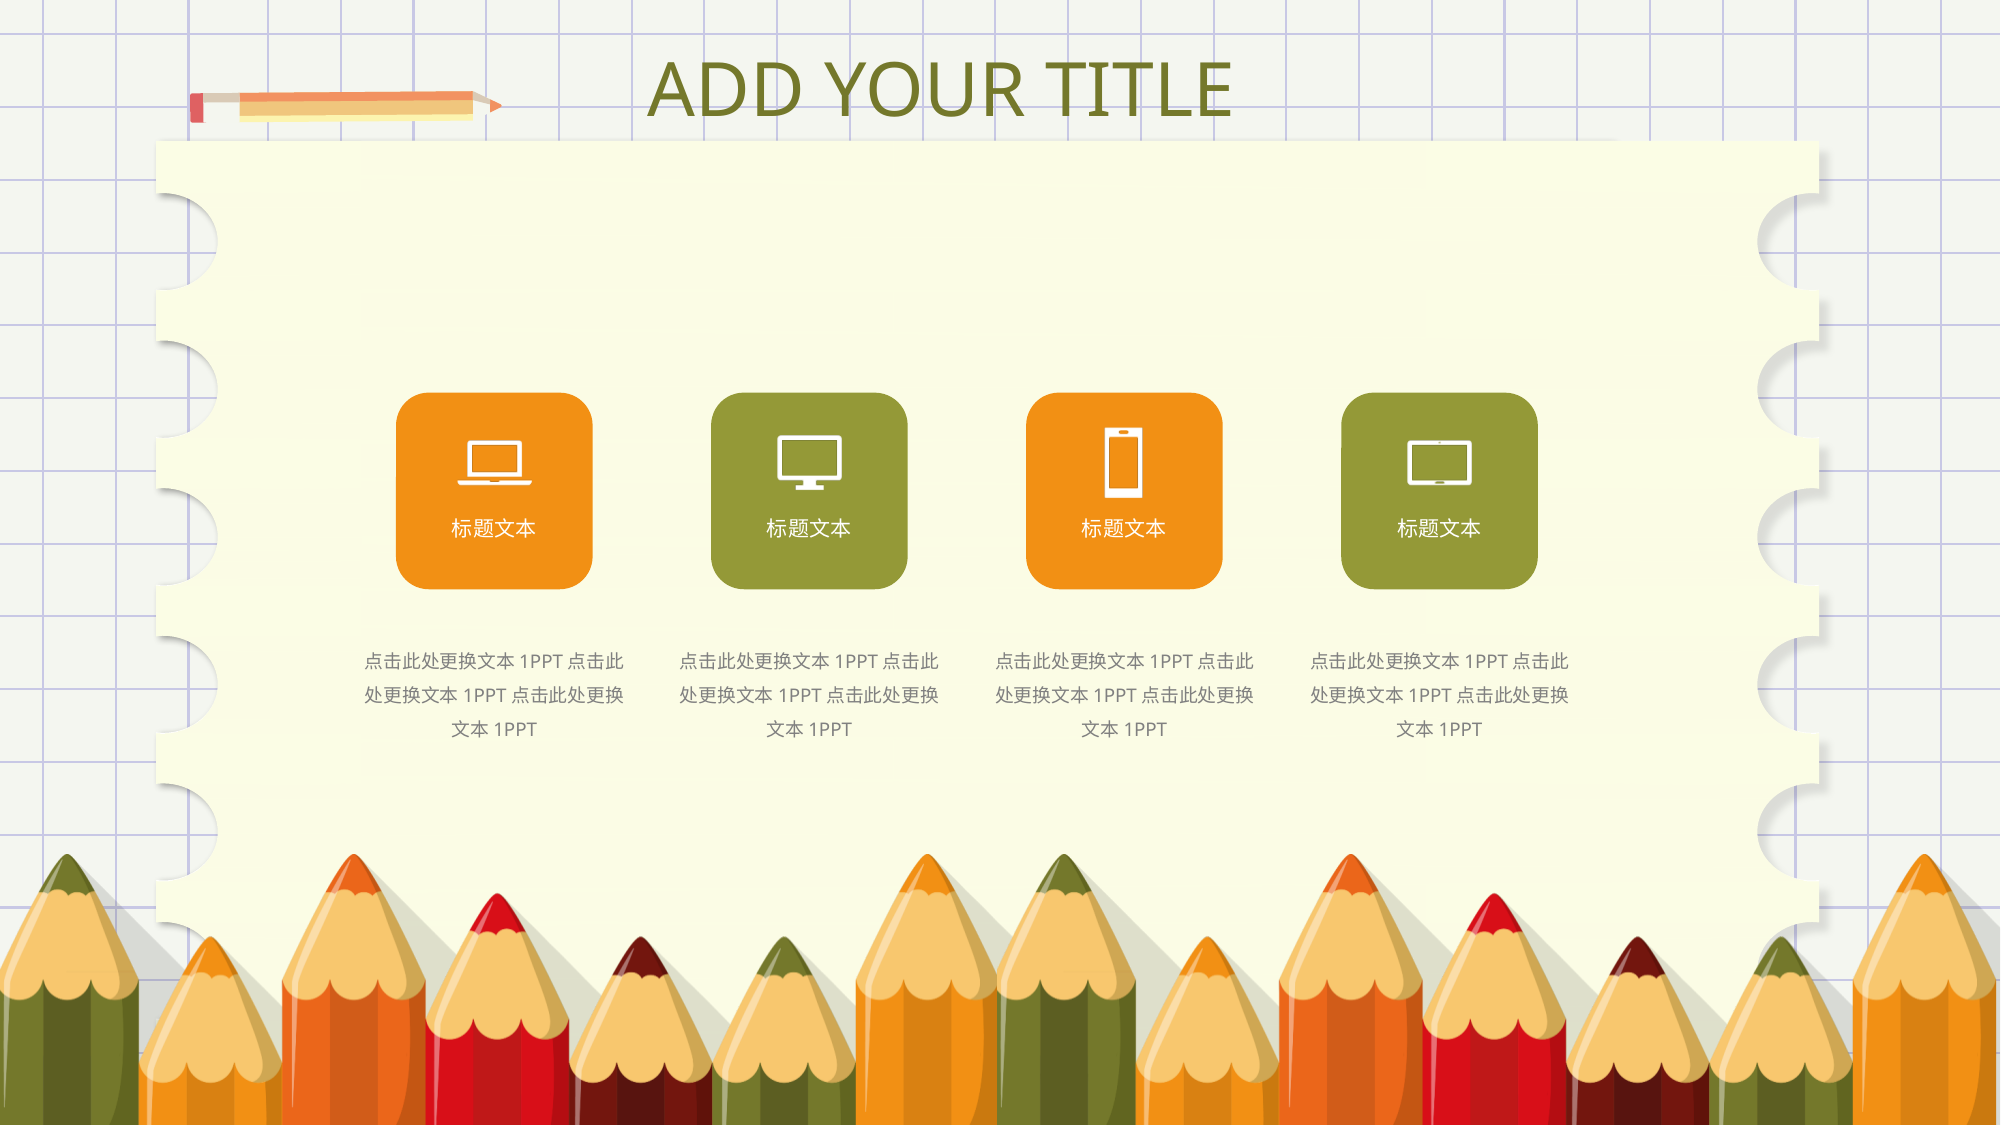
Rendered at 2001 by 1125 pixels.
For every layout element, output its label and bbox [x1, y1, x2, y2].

text_box [349, 392, 639, 749]
picture [0, 854, 2001, 1125]
text_box [1294, 392, 1585, 749]
text_box [979, 392, 1270, 749]
text_box [664, 392, 954, 749]
